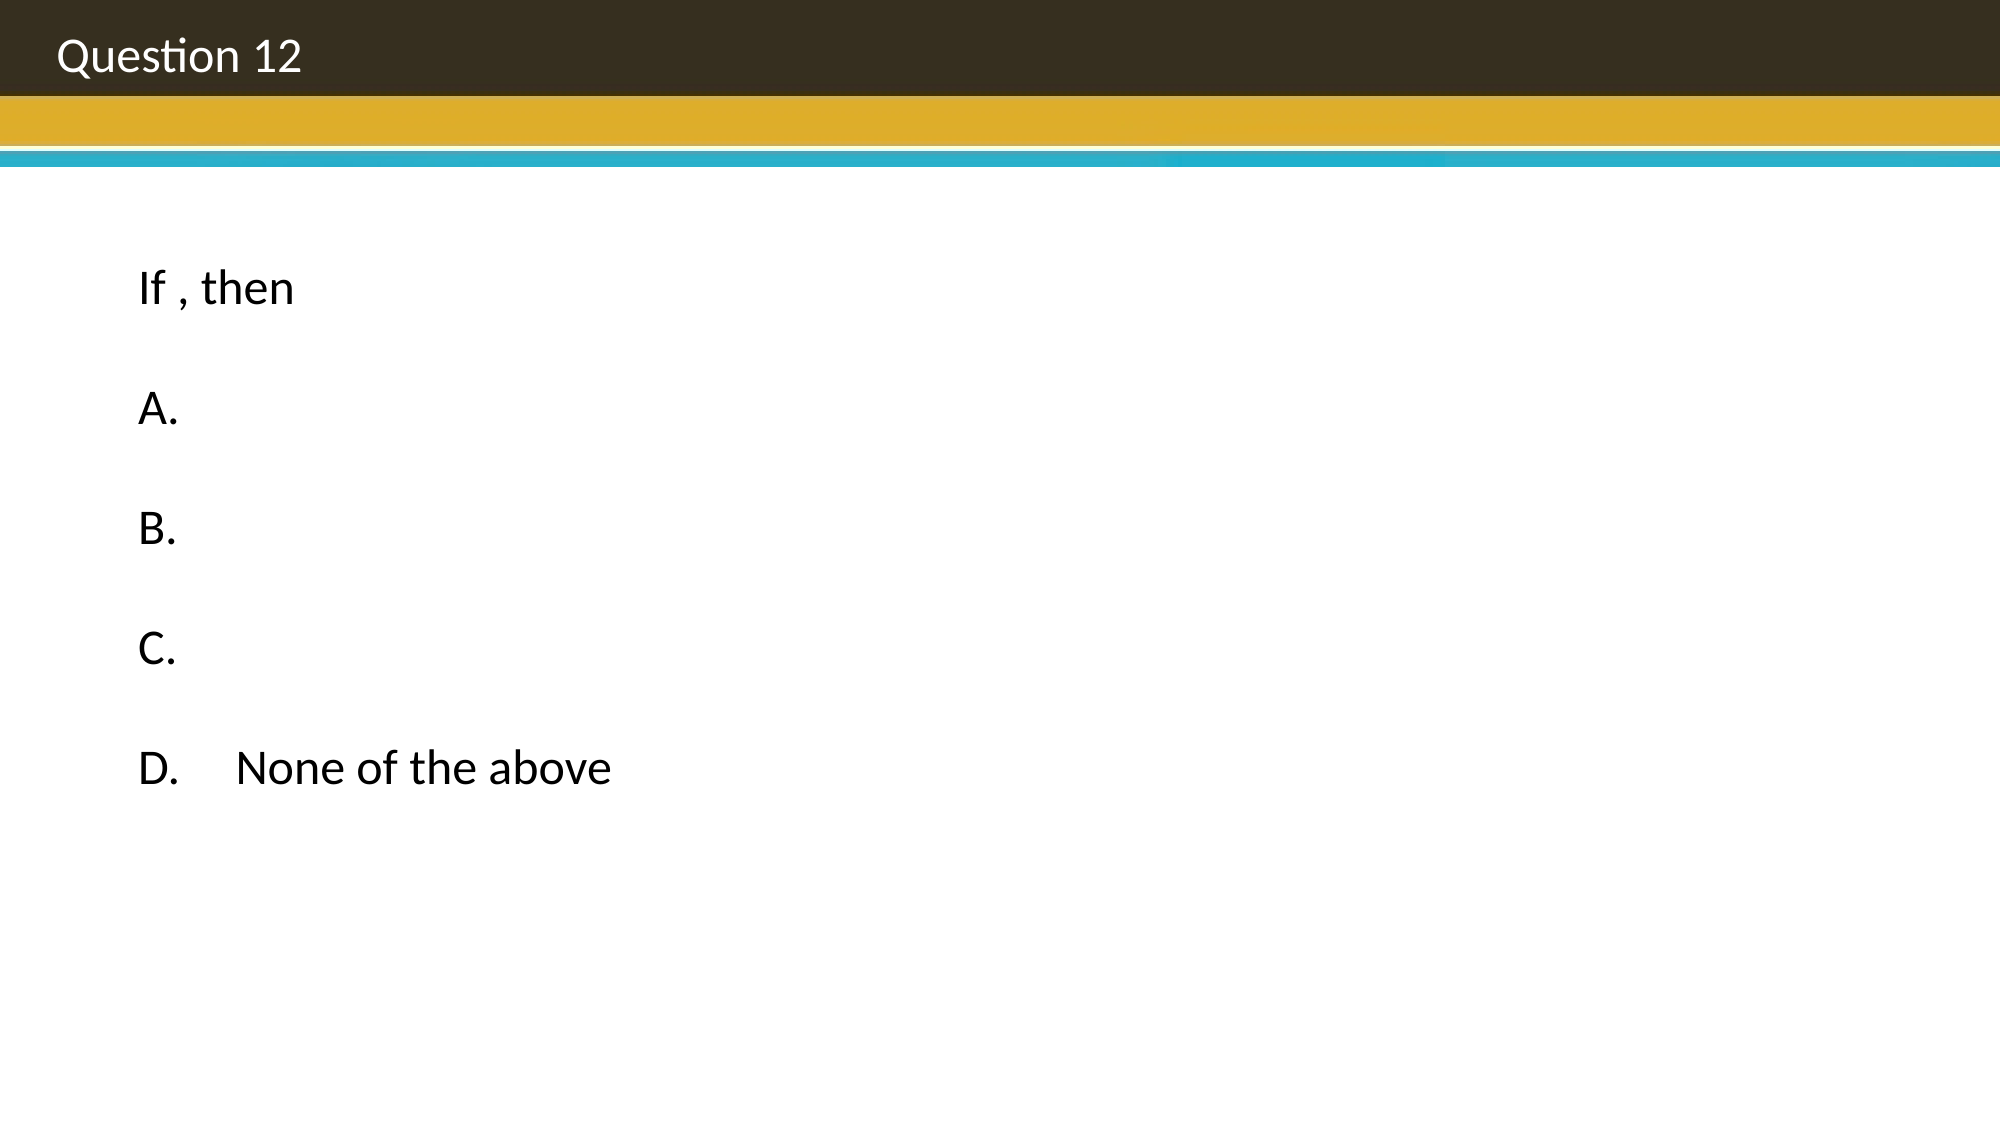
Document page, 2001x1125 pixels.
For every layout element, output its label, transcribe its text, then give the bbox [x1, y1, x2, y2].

text_box Question 12 [41, 14, 318, 90]
picture [0, 0, 2000, 167]
